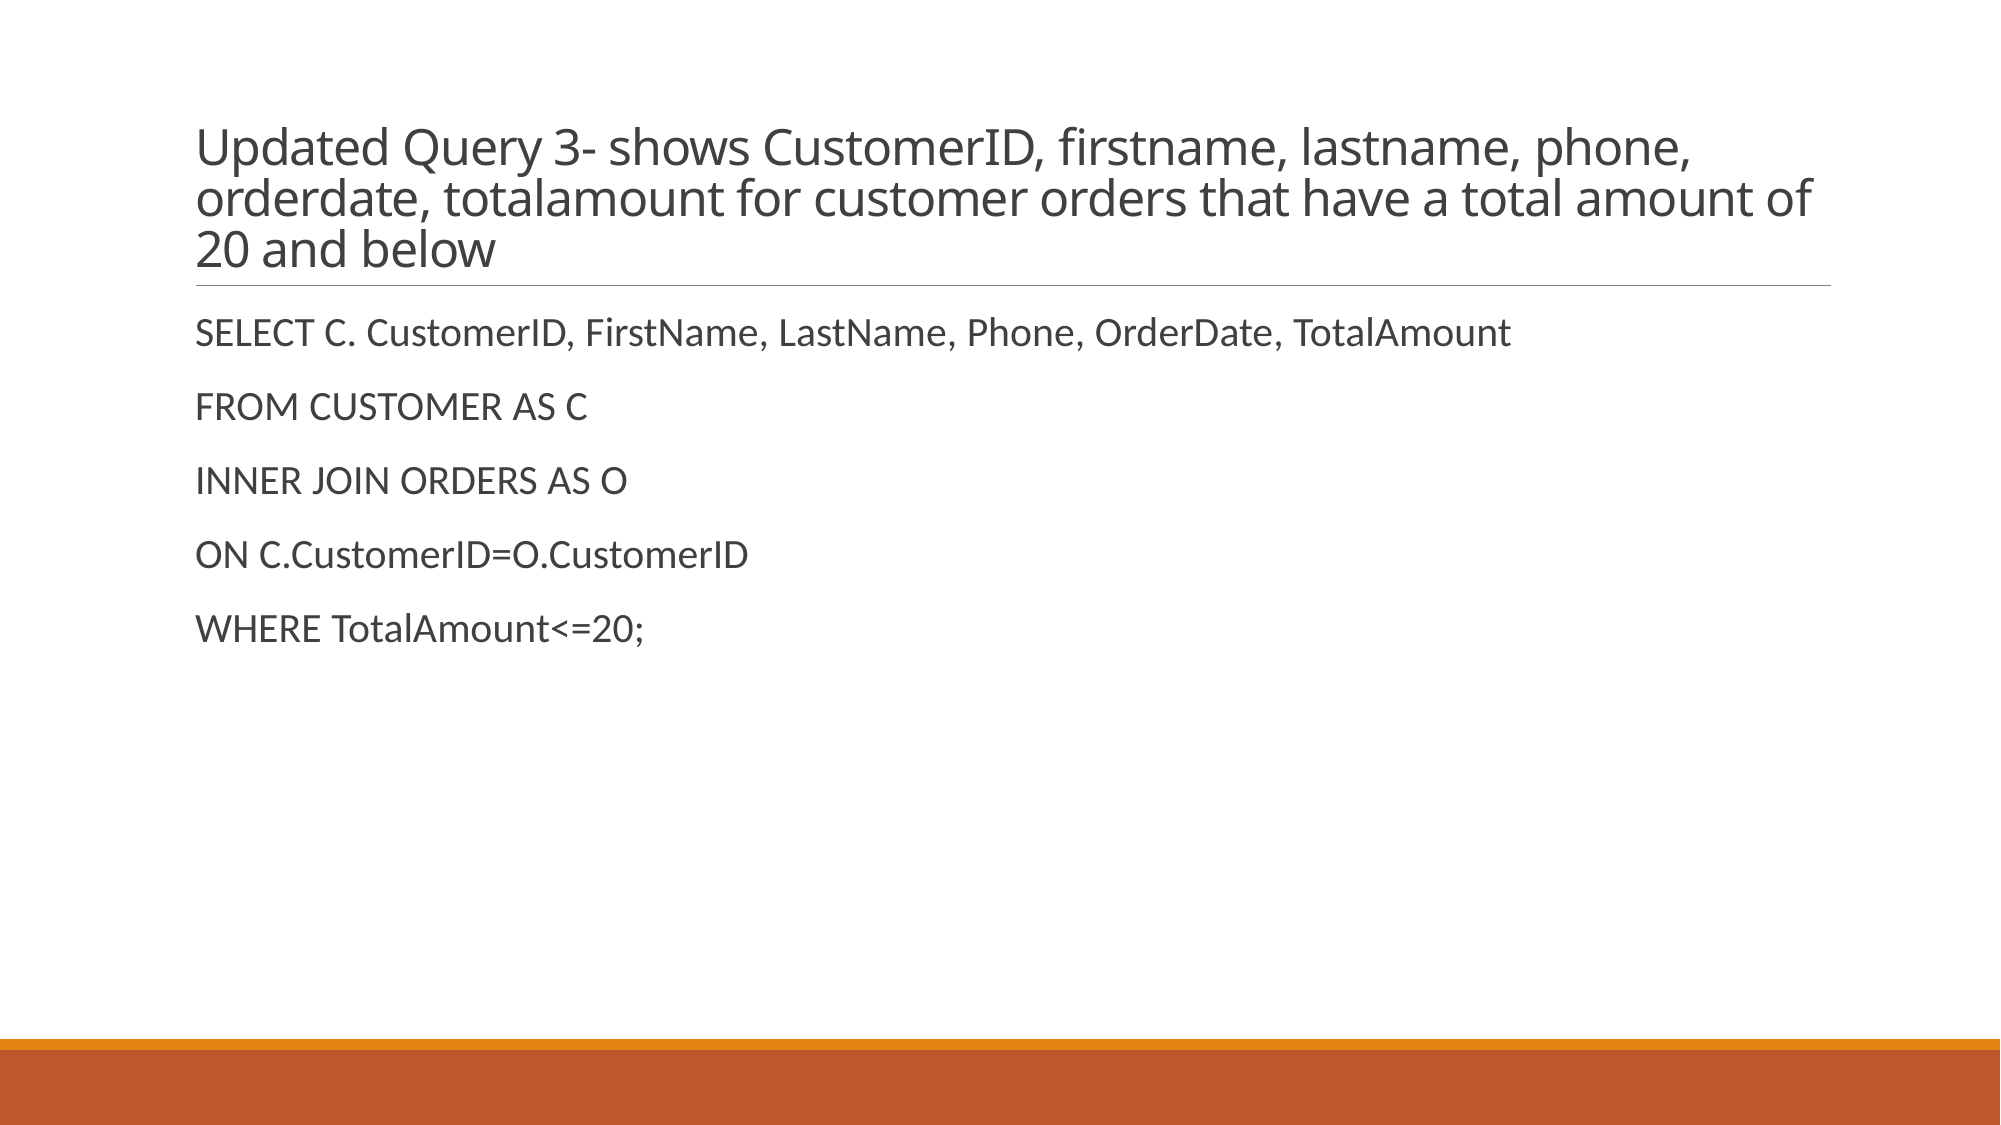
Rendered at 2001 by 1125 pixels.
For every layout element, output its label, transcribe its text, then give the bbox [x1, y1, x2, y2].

list SELECT C. CustomerID, FirstName, LastName, Phone, OrderDate, TotalAmount FROM CUSTOMER AS C INNER JOIN ORDERS AS O ON C.CustomerID=O.CustomerID WHERE TotalAmount<=20; [180, 302, 1830, 963]
title Updated Query 3- shows CustomerID, firstname, lastname, phone, orderdate, totalamount for customer orders that have a total amount of 20 and below [180, 47, 1830, 285]
